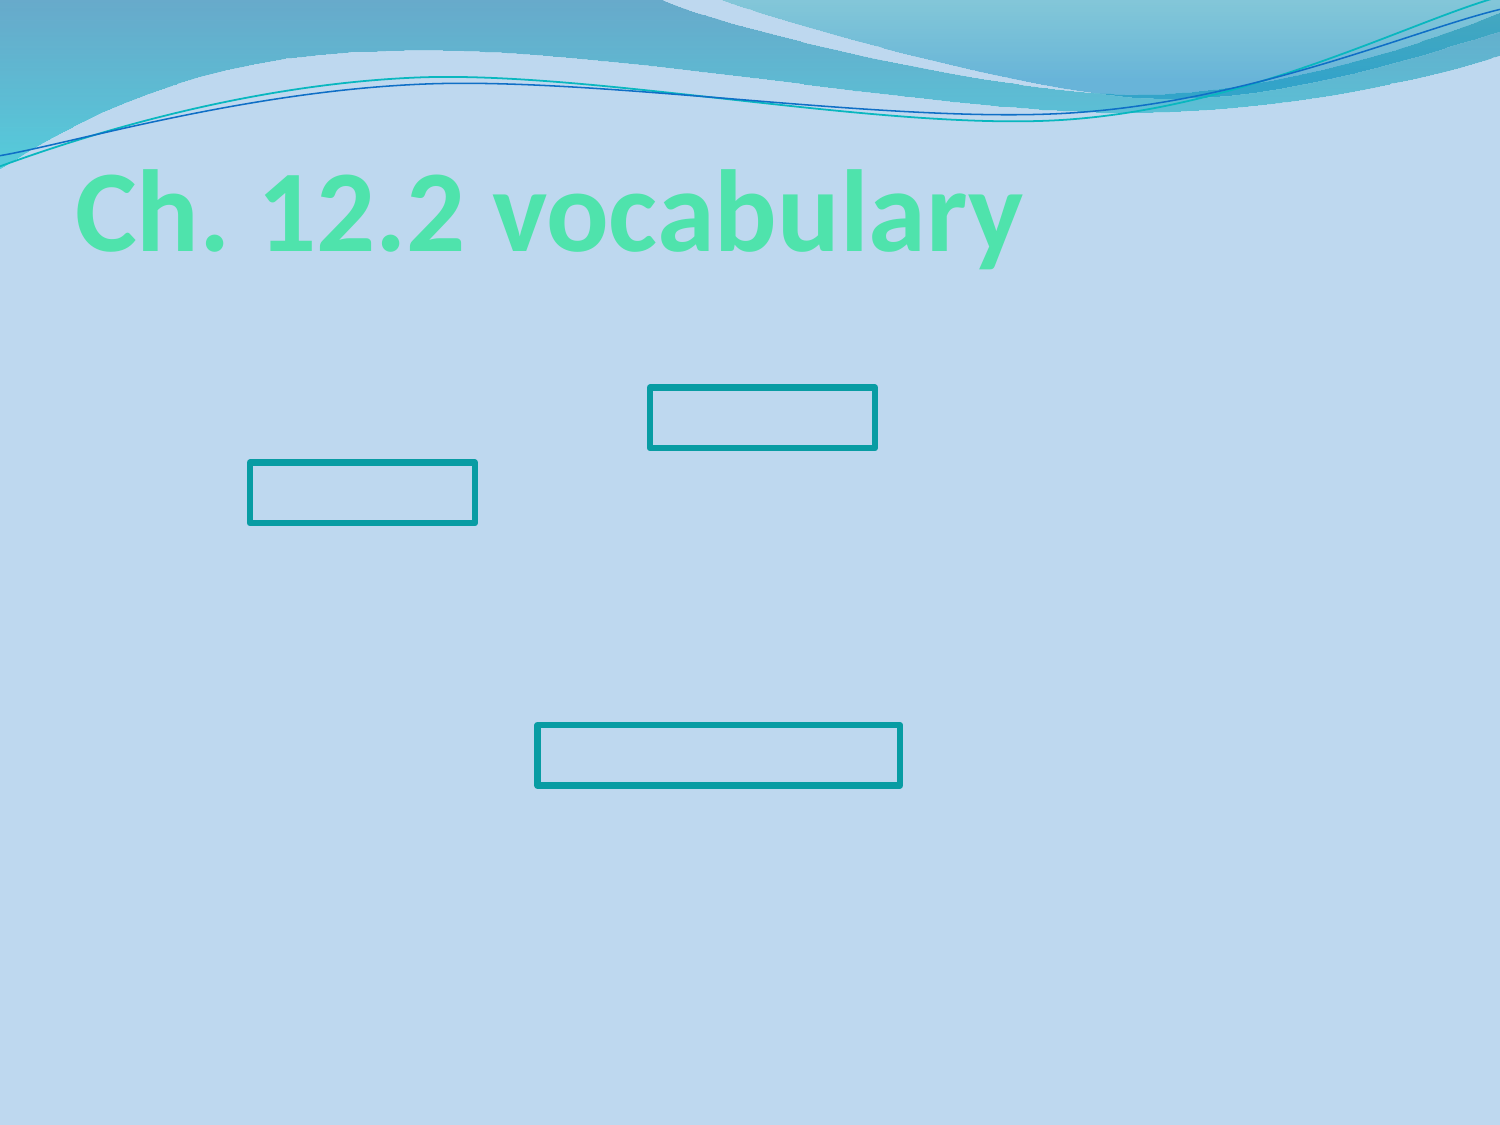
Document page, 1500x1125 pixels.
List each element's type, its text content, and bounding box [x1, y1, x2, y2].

text_box [649, 387, 875, 449]
text_box [249, 462, 475, 524]
text_box [537, 725, 900, 786]
title Ch. 12.2 vocabulary [74, 87, 1426, 276]
